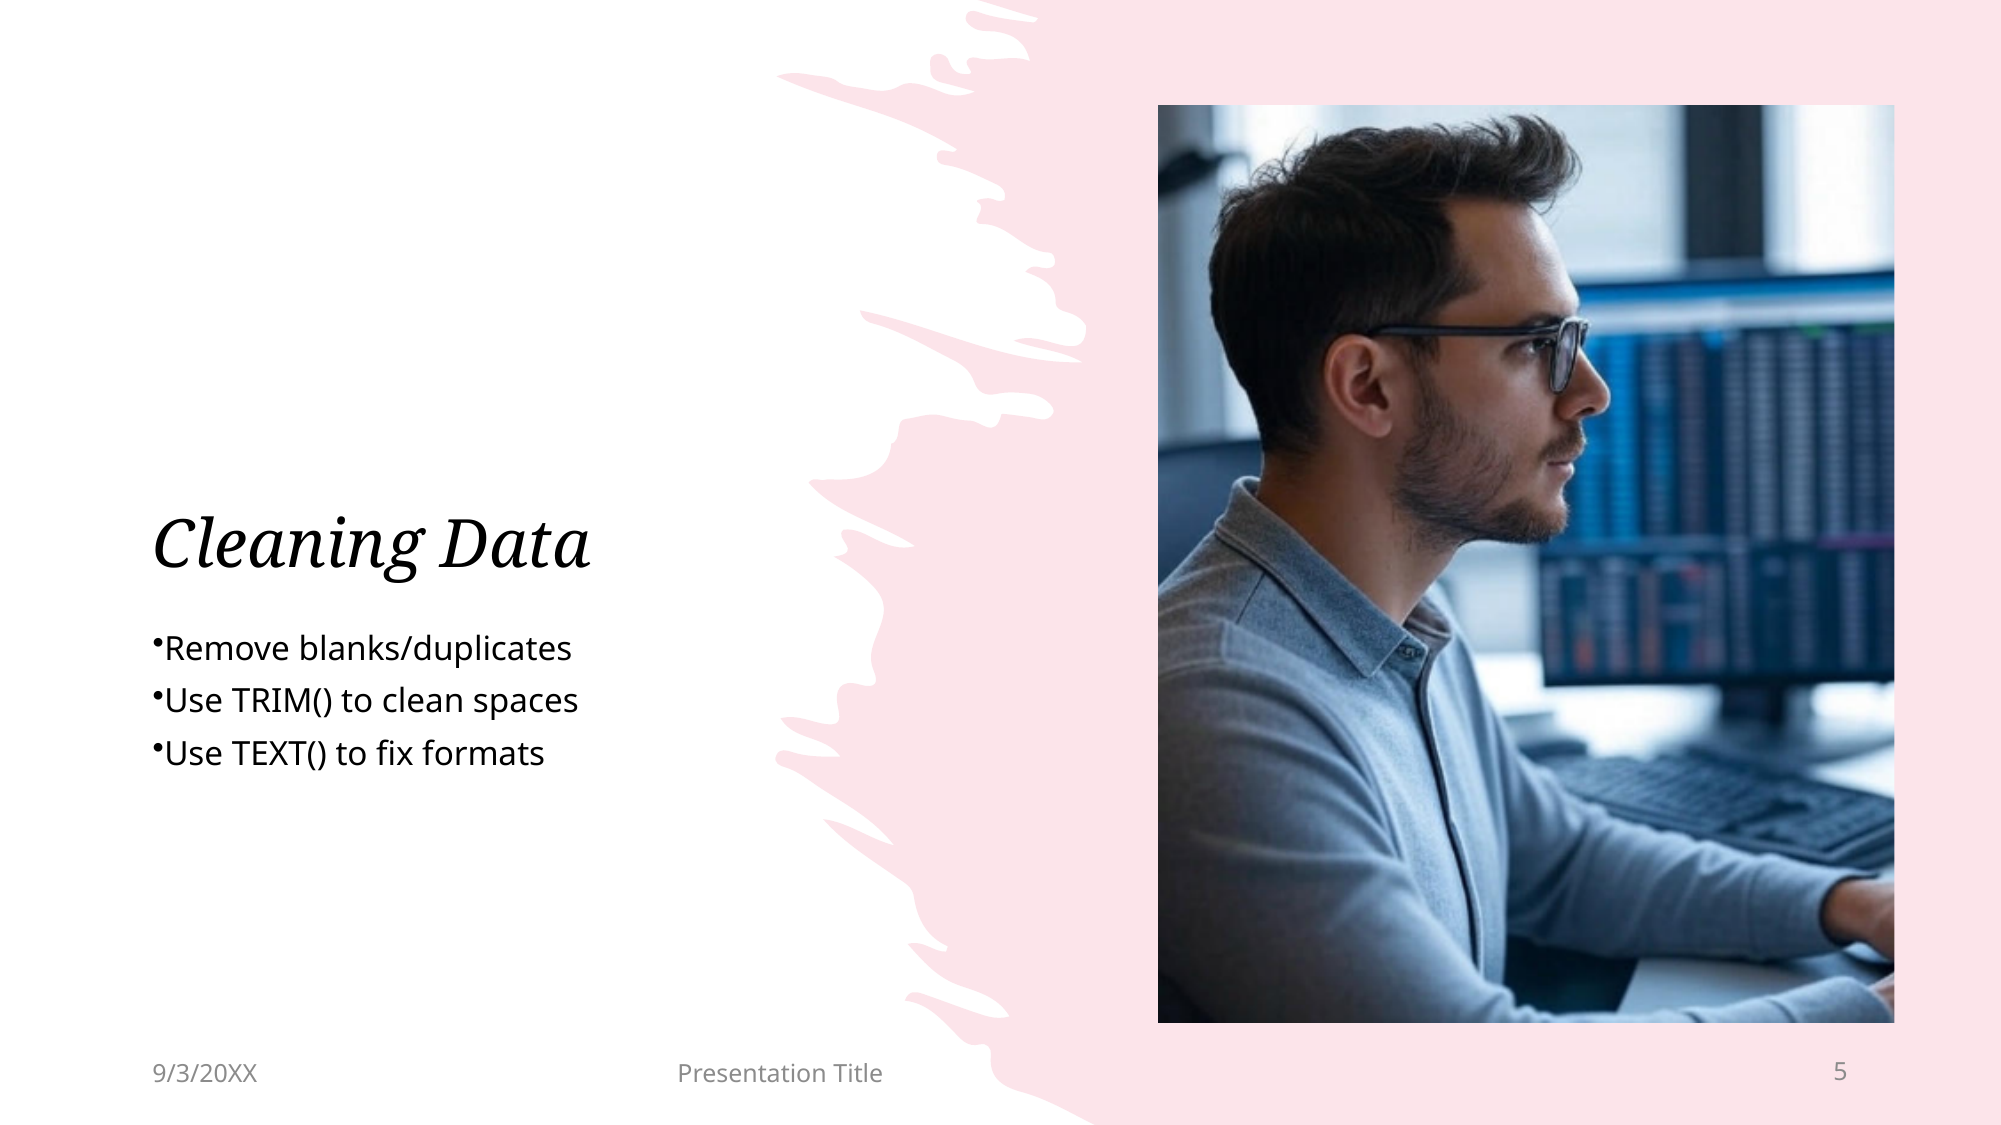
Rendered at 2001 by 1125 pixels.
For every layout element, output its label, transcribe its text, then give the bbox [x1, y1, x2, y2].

title Cleaning Data [137, 104, 776, 590]
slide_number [137, 1042, 588, 1103]
footer Presentation Title [662, 1042, 1338, 1103]
list Remove blanks/duplicates Use TRIM() to clean spaces Use TEXT() to fix formats [137, 619, 776, 1025]
picture [1157, 104, 1895, 1023]
slide_number 5 [1412, 1042, 1863, 1103]
